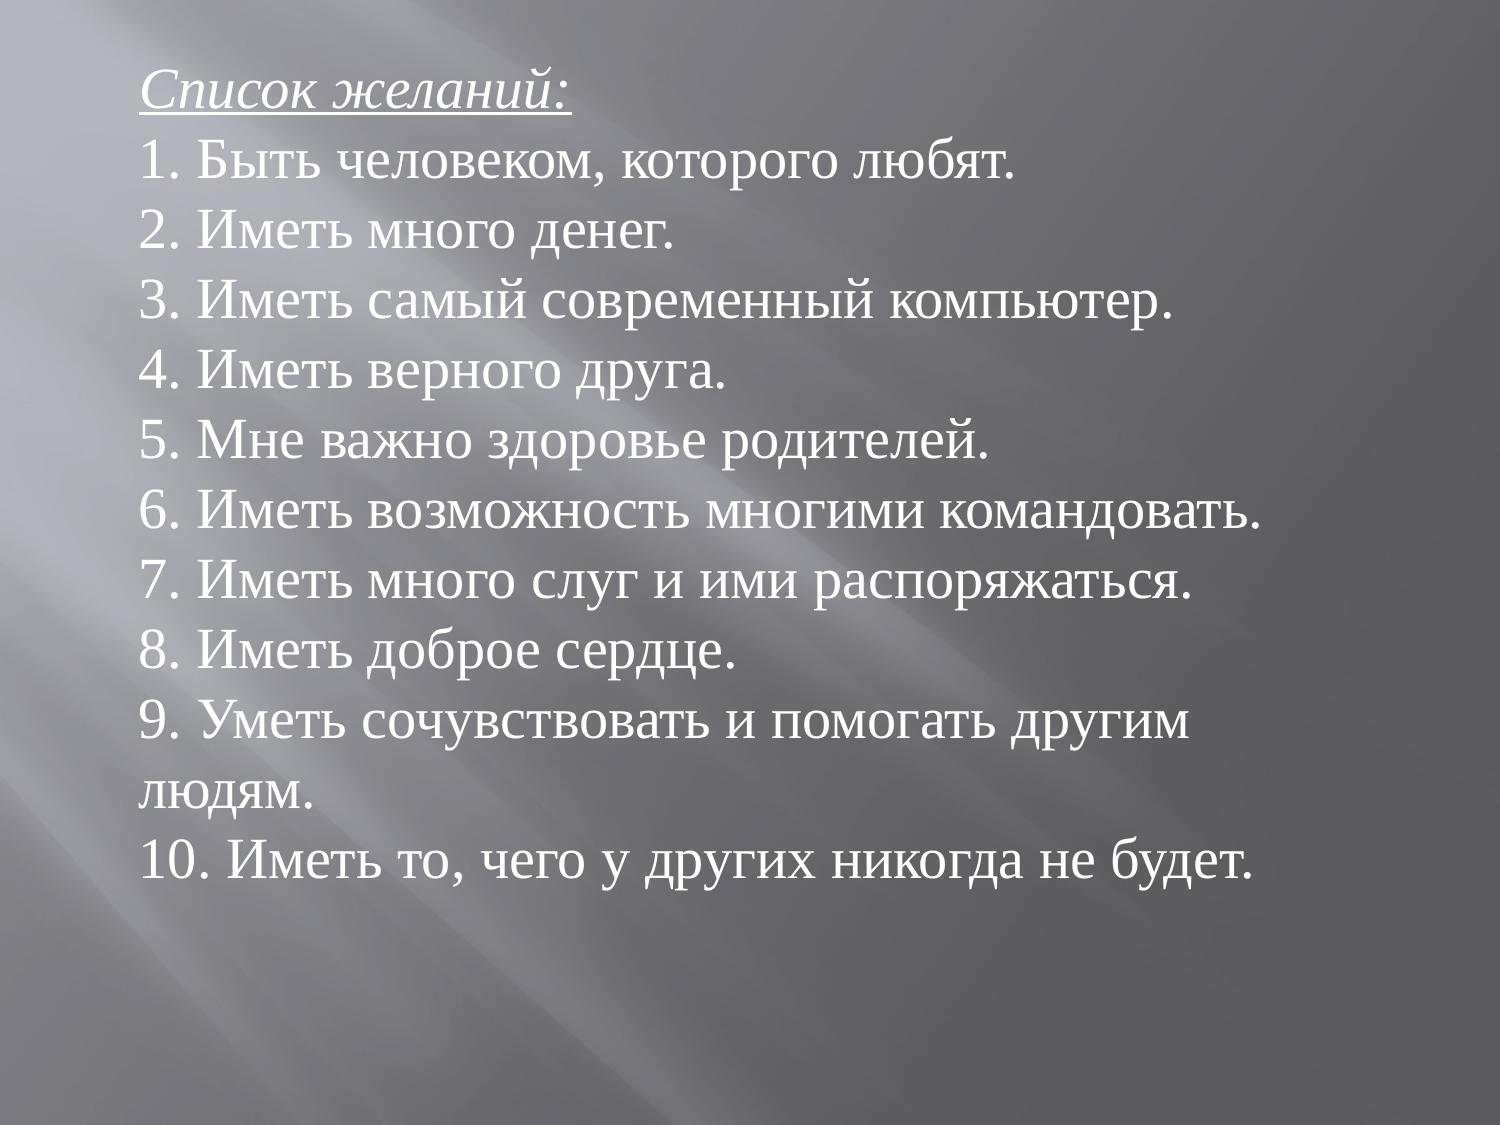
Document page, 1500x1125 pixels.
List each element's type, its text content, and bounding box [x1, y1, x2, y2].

text_box Список желаний: 1. Быть человеком, которого любят. 2. Иметь много денег. 3. Иметь самый современный компьютер. 4. Иметь верного друга. 5. Мне важно здоровье родителей. 6. Иметь возможность многими командовать. 7. Иметь много слуг и ими распоряжаться. 8. Иметь доброе сердце. 9. Уметь сочувствовать и помогать другим людям. 10. Иметь то, чего у других никогда не будет. [123, 42, 1376, 968]
